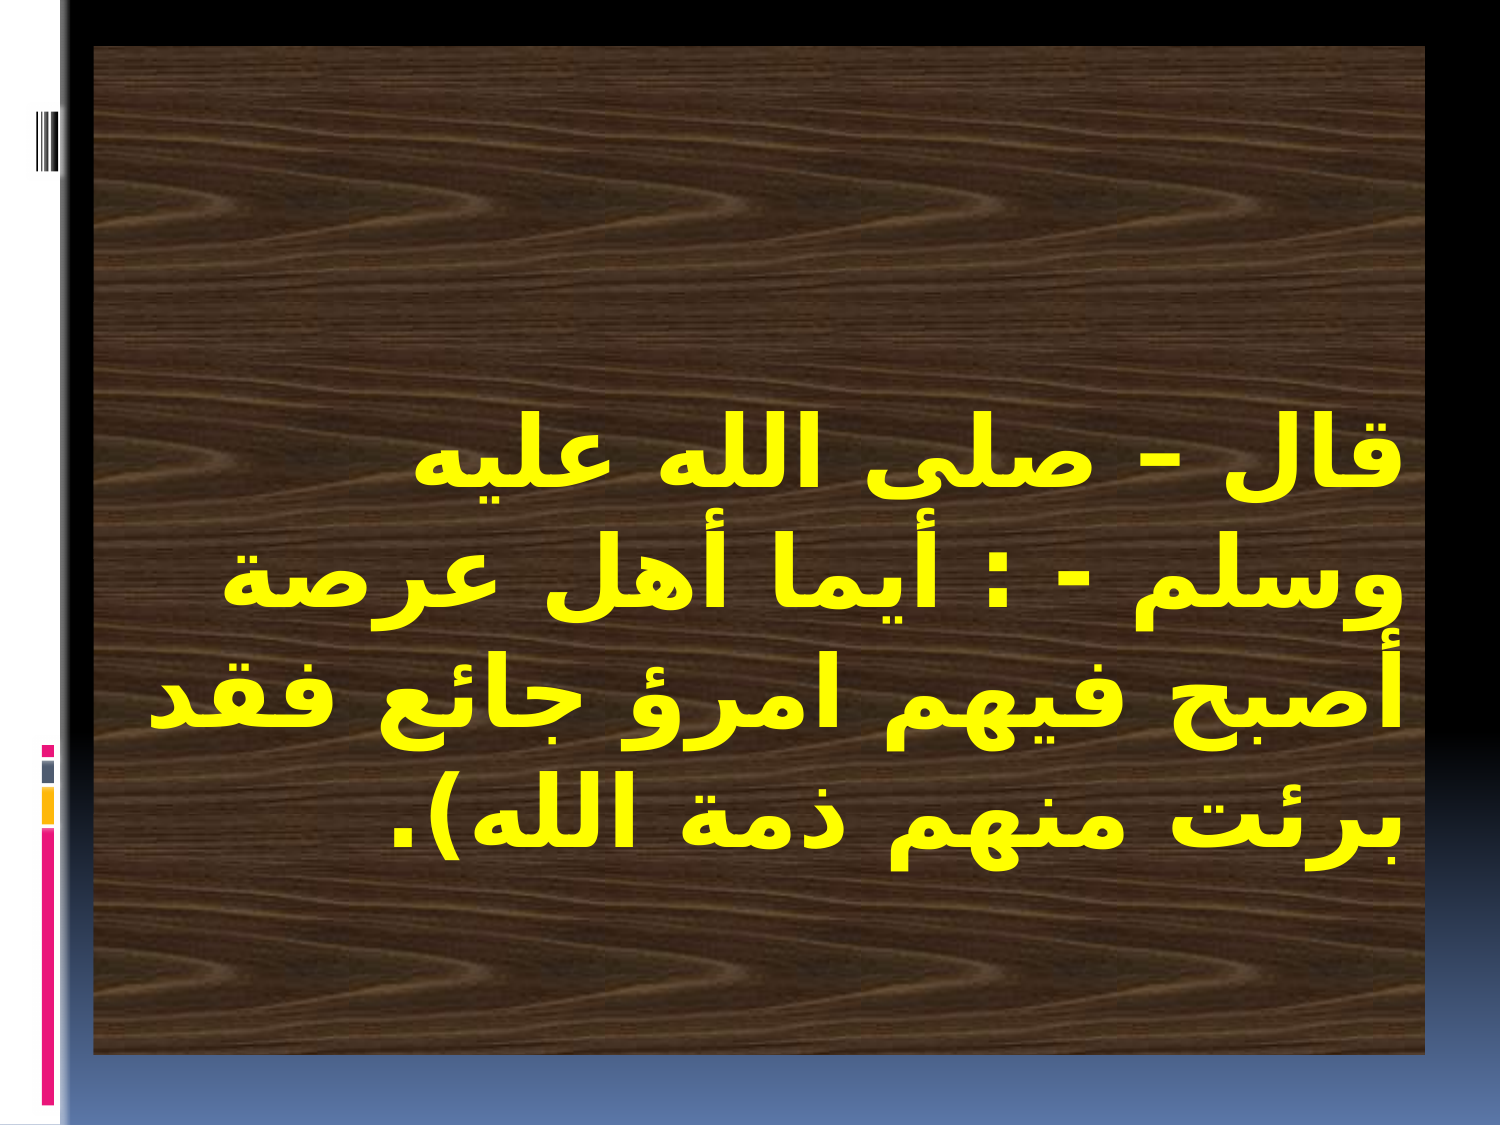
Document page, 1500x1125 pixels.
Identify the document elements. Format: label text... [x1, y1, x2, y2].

list قال – صلى الله عليه وسلم - : أيما أهل عرصة أصبح فيهم امرؤ جائع فقد برئت منهم ذمة الله). [93, 46, 1425, 1055]
